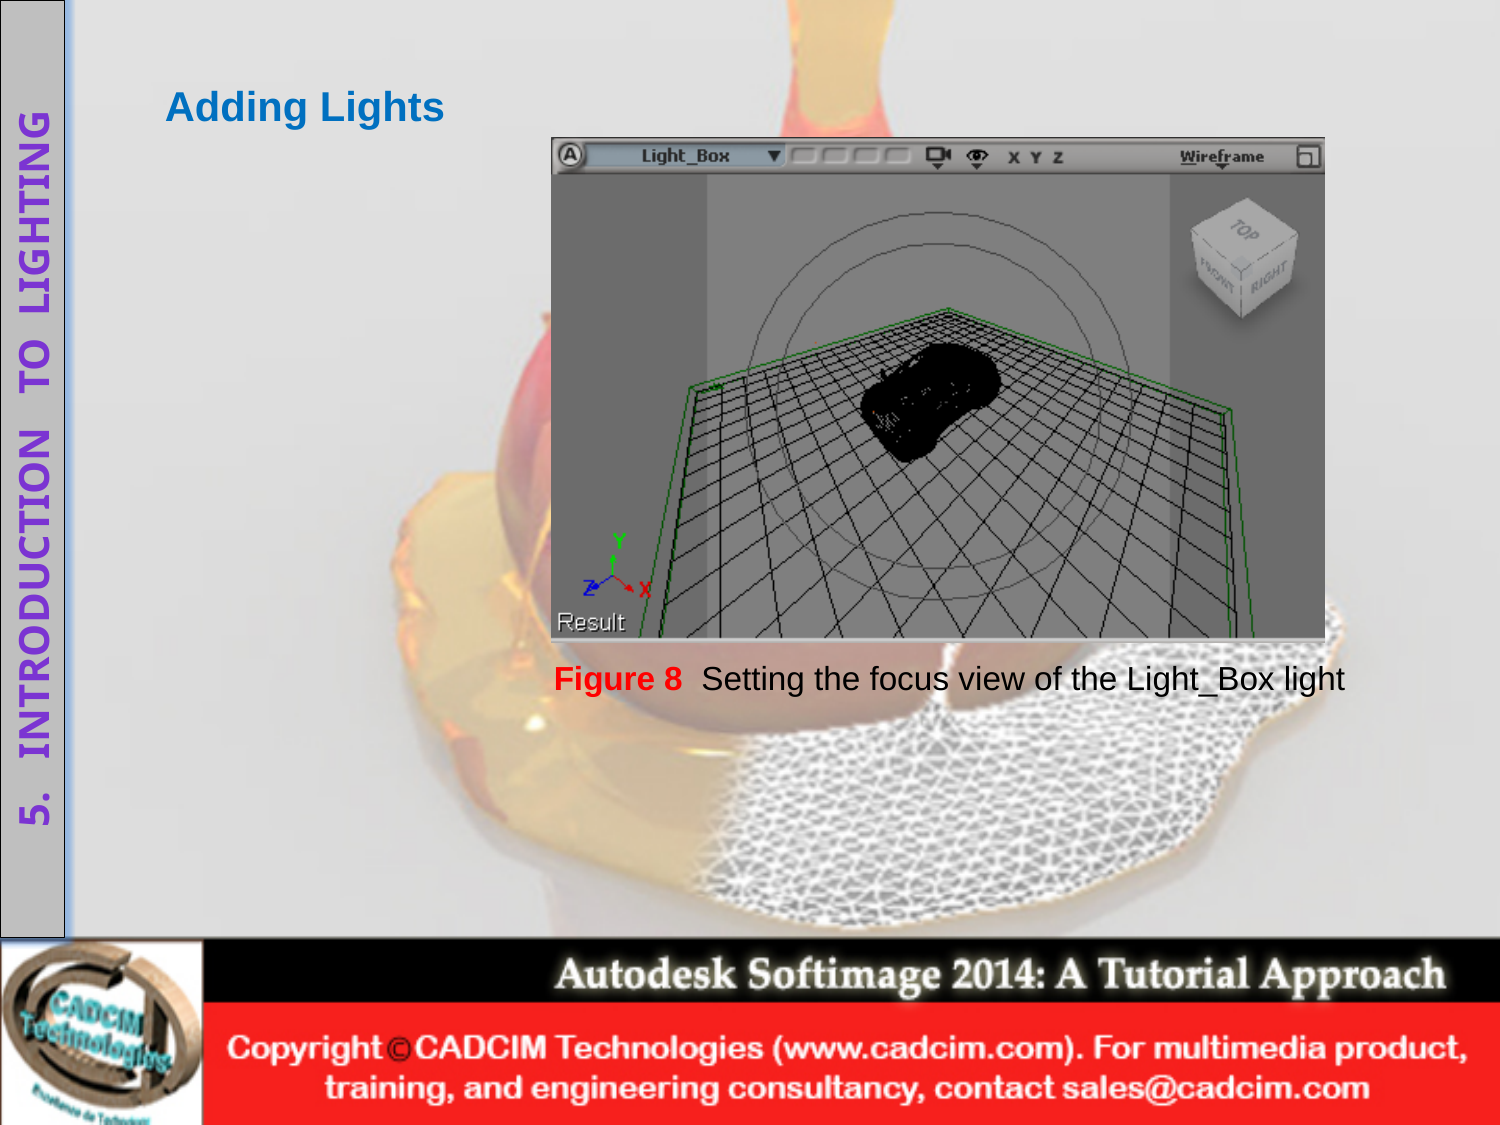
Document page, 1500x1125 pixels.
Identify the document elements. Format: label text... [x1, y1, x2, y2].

text_box Adding Lights [150, 71, 488, 137]
text_box Figure 8 Setting the focus view of the Light_Box light [487, 649, 1413, 705]
picture [0, 0, 1500, 1125]
